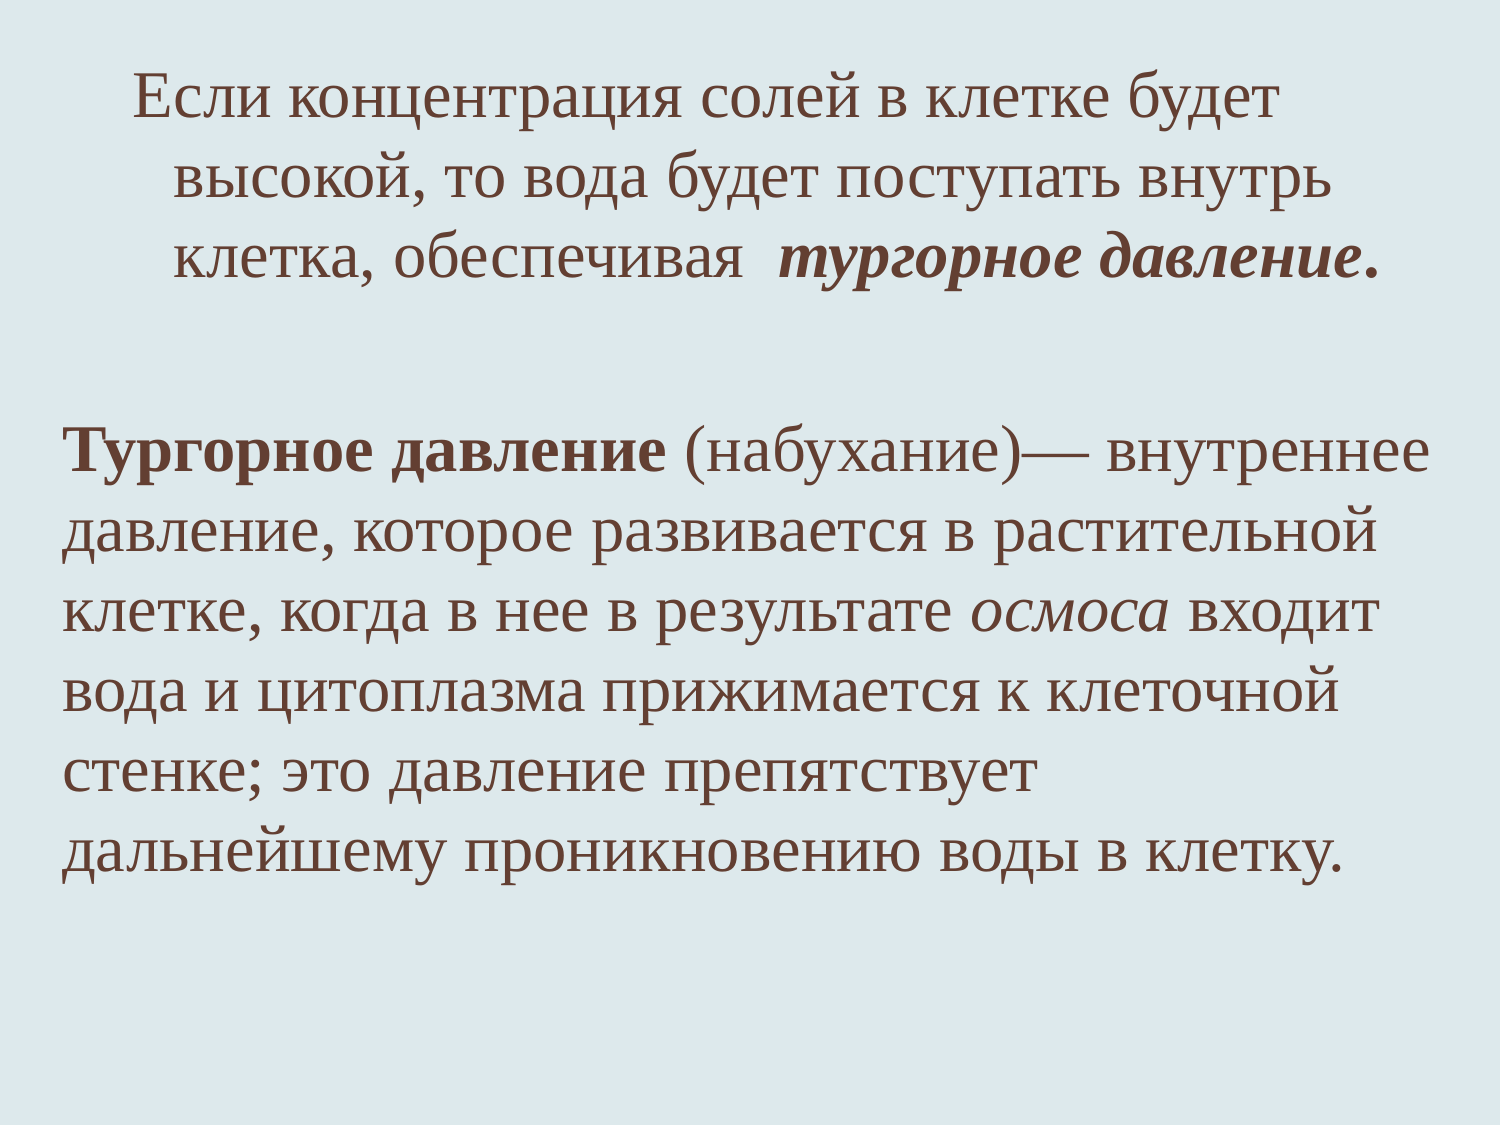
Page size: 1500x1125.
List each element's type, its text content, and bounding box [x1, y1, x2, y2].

text_box Тургорное давление (набухание)— внутреннее давление, которое развивается в растительной клетке, когда в нее в результате осмоса входит вода и цитоплазма прижимается к клеточной стенке; это давление препятствует дальнейшему проникновению воды в клетку. [47, 397, 1447, 892]
list Если концентрация солей в клетке будет высокой, то вода будет поступать внутрь клетка, обеспечивая тургорное давление. [102, 42, 1412, 397]
